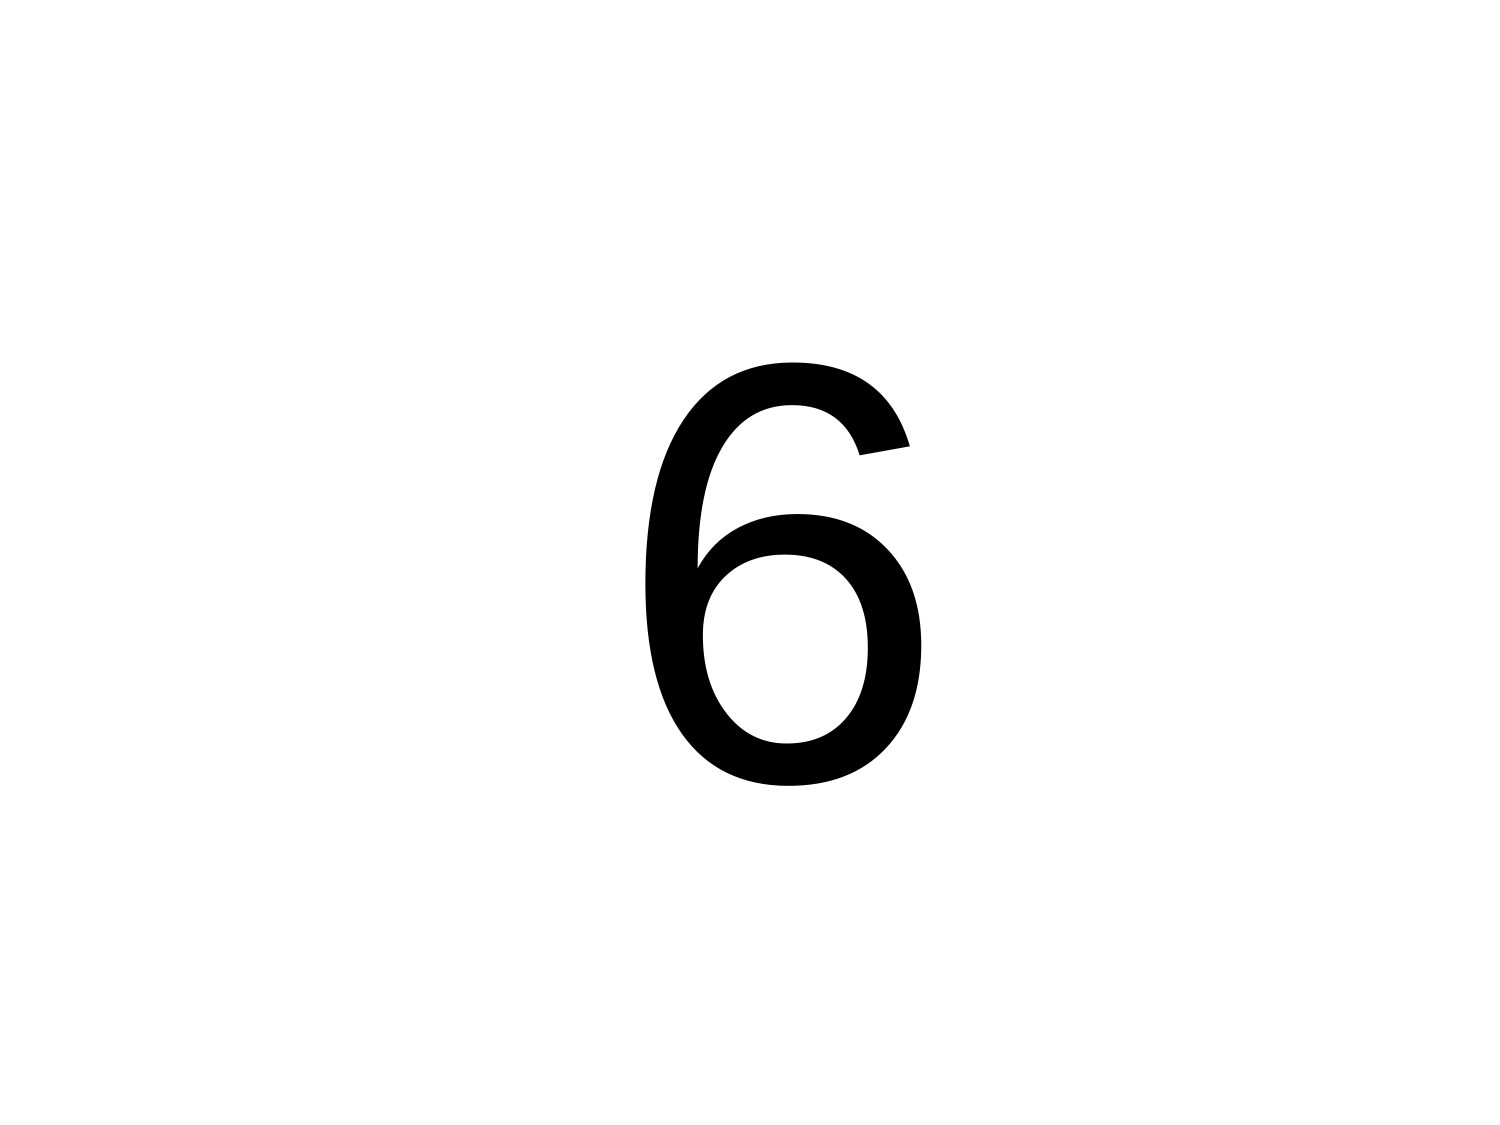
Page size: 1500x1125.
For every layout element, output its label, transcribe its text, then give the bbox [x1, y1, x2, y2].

text_box 6 [449, 174, 1113, 908]
